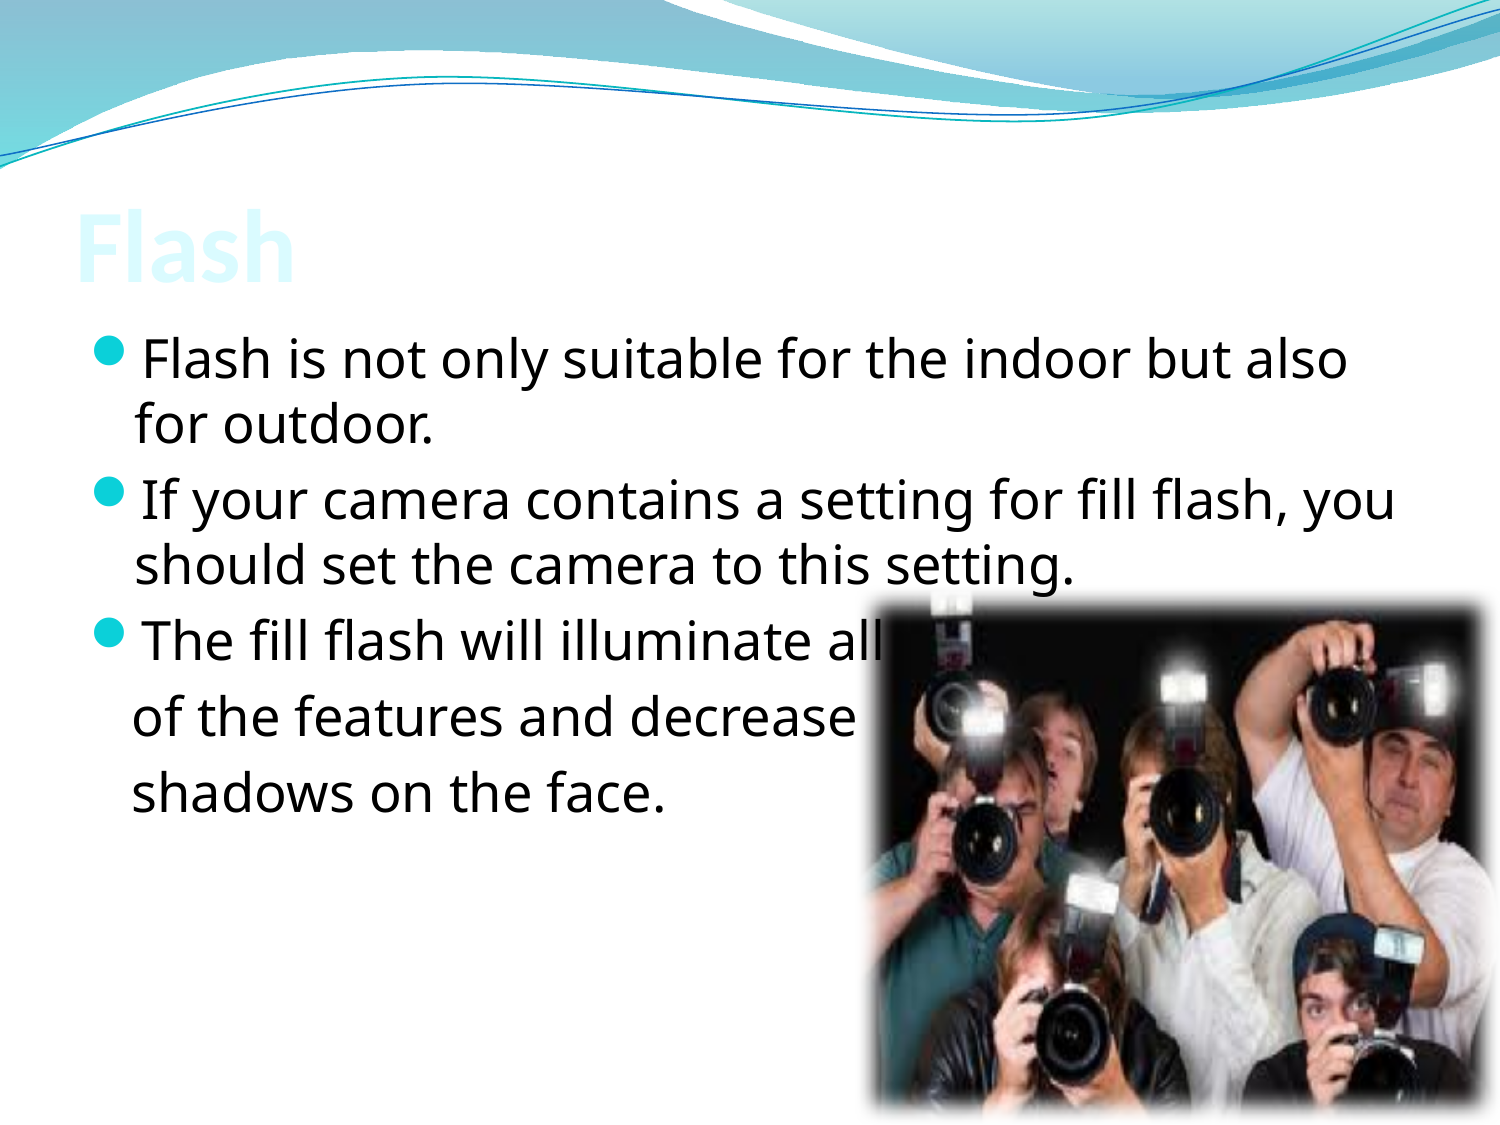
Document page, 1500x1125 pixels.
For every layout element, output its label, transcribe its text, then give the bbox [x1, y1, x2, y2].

picture [855, 585, 1500, 1125]
list Flash is not only suitable for the indoor but also for outdoor. If your camera contains a setting for fill flash, you should set the camera to this setting. The fill flash will illuminate all of the features and decrease shadows on the face. [75, 317, 1425, 1038]
title Flash [75, 115, 1425, 303]
